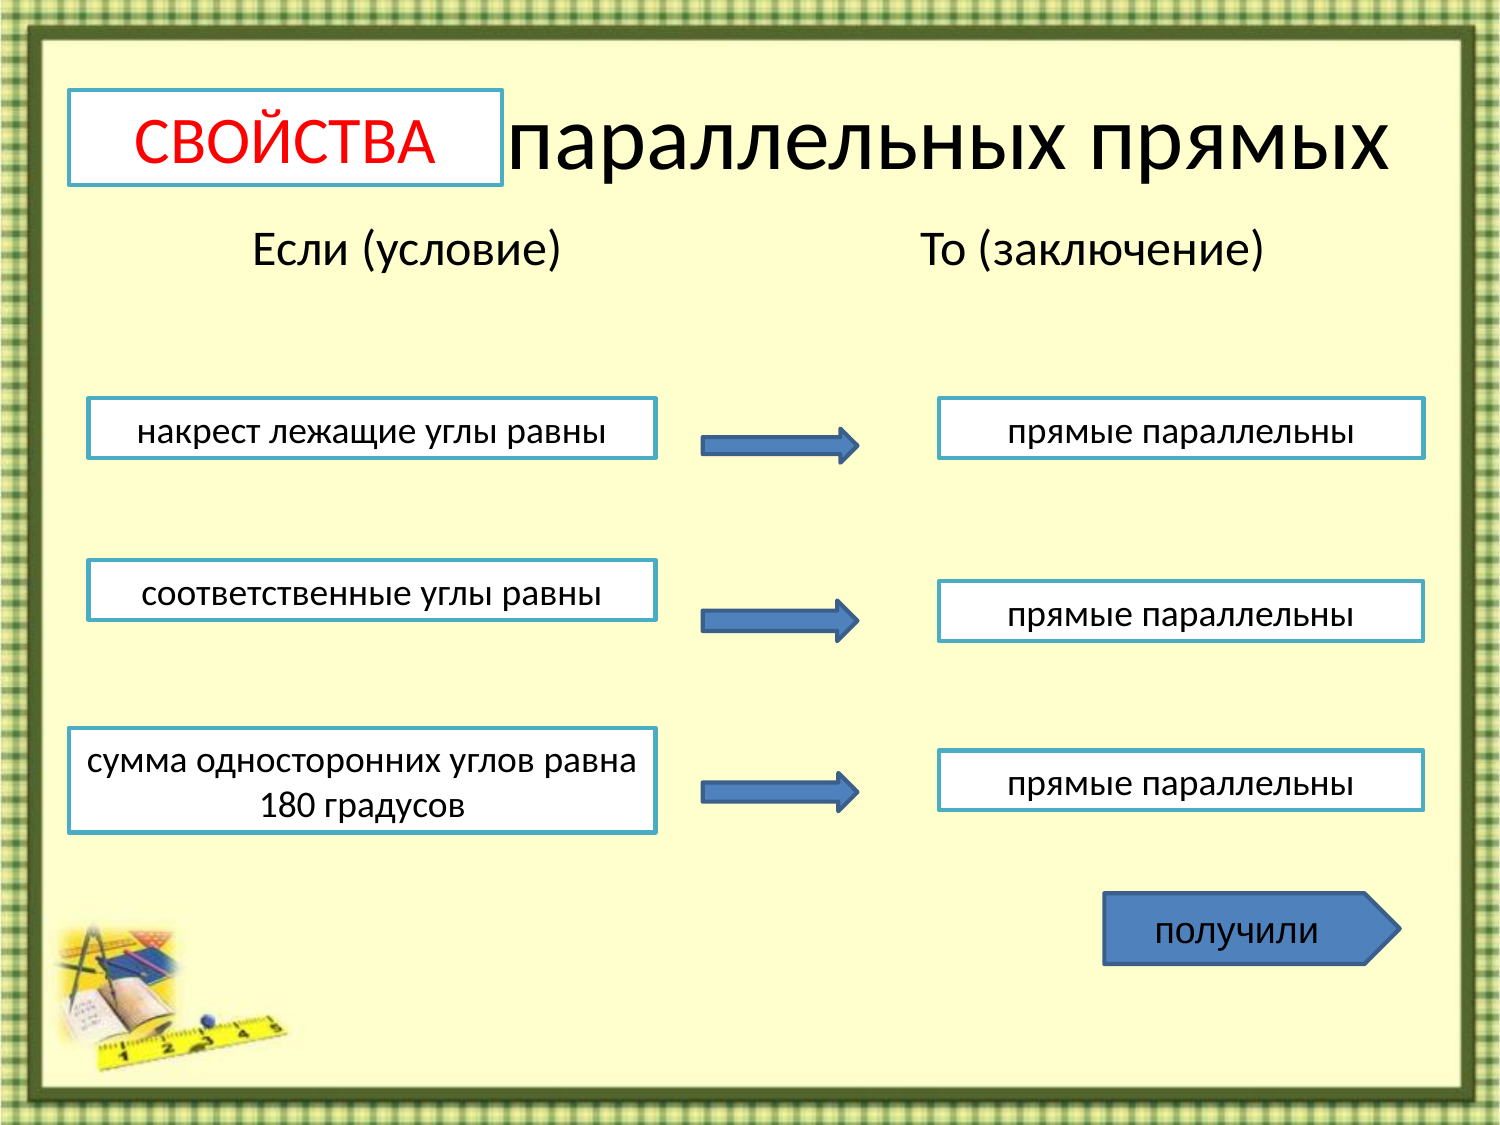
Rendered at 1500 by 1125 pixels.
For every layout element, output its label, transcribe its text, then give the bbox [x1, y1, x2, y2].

text_box накрест лежащие углы равны [86, 396, 658, 460]
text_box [1104, 892, 1400, 965]
list То (заключение) [761, 208, 1425, 303]
text_box [700, 426, 860, 465]
list Если (условие) [76, 208, 740, 303]
text_box прямые параллельны [937, 396, 1426, 460]
text_box прямые параллельны [937, 579, 1425, 643]
text_box СВОЙСТВА [67, 88, 504, 187]
text_box [700, 598, 860, 644]
text_box прямые параллельны [937, 748, 1425, 812]
picture [0, 0, 1500, 1125]
text_box [700, 771, 860, 814]
text_box сумма односторонних углов равна 180 градусов [67, 726, 658, 835]
title Признаки параллельных прямых [75, 45, 1425, 220]
text_box соответственные углы равны [86, 558, 658, 622]
